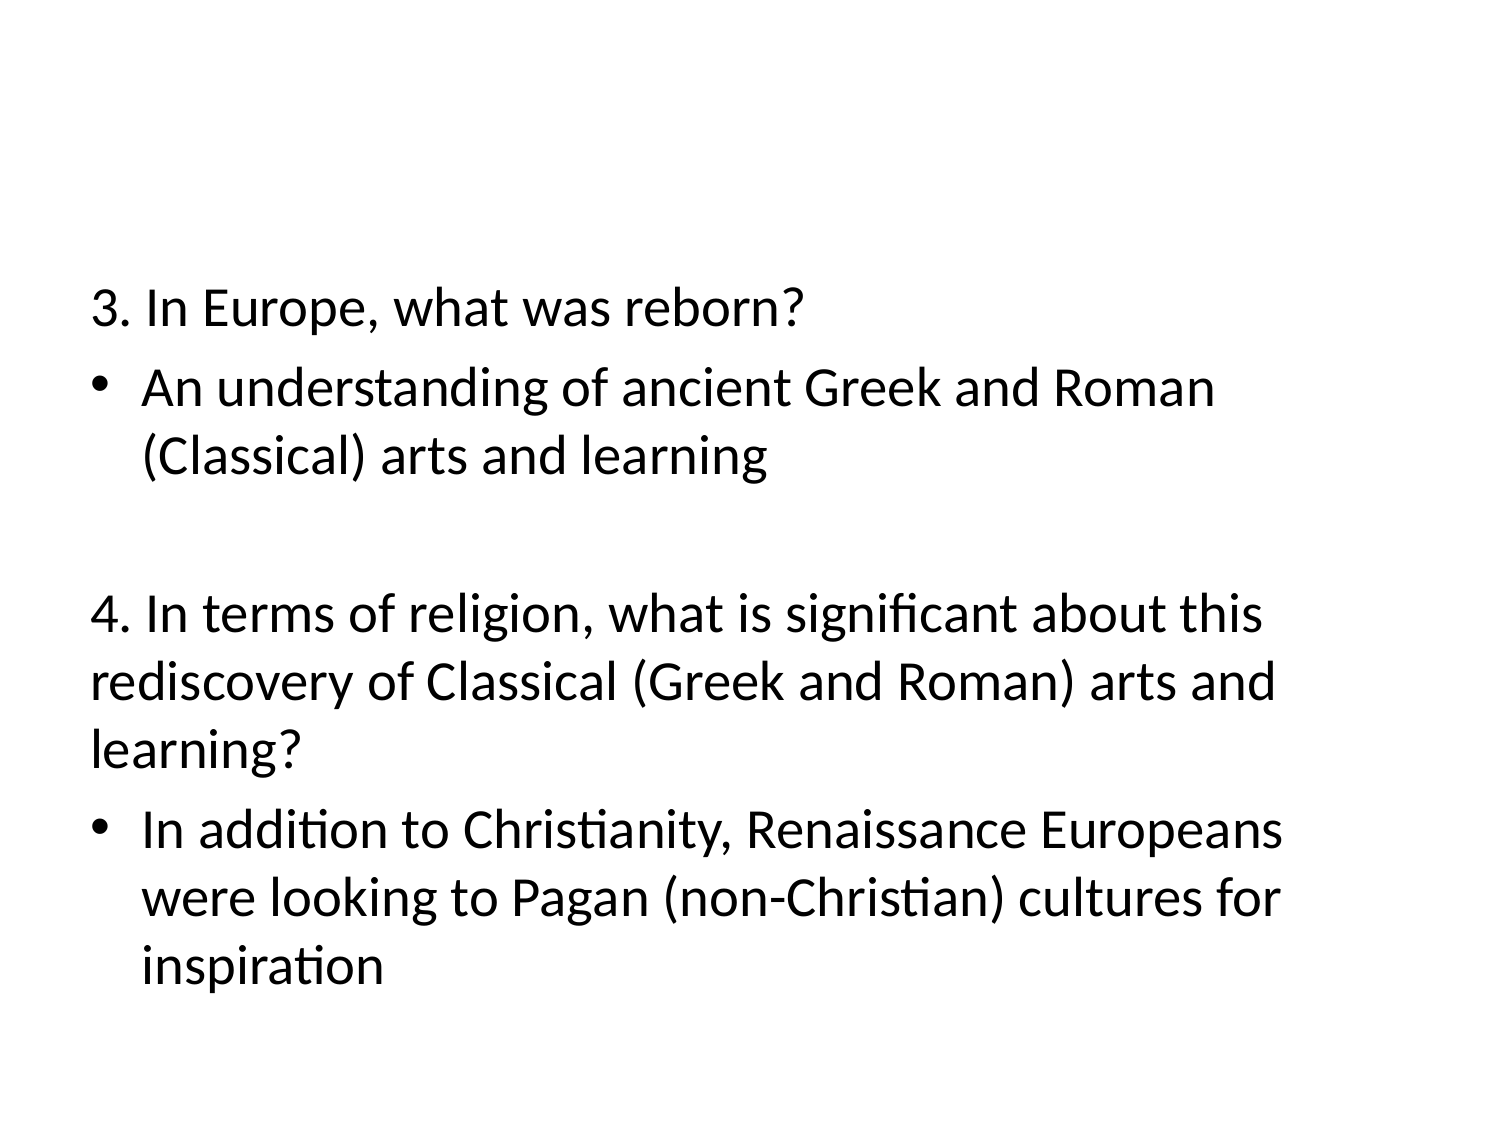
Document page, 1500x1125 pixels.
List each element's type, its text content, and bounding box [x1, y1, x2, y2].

list 3. In Europe, what was reborn? An understanding of ancient Greek and Roman (Classical) arts and learning 4. In terms of religion, what is significant about this rediscovery of Classical (Greek and Roman) arts and learning? In addition to Christianity, Renaissance Europeans were looking to Pagan (non-Christian) cultures for inspiration [75, 262, 1425, 1005]
